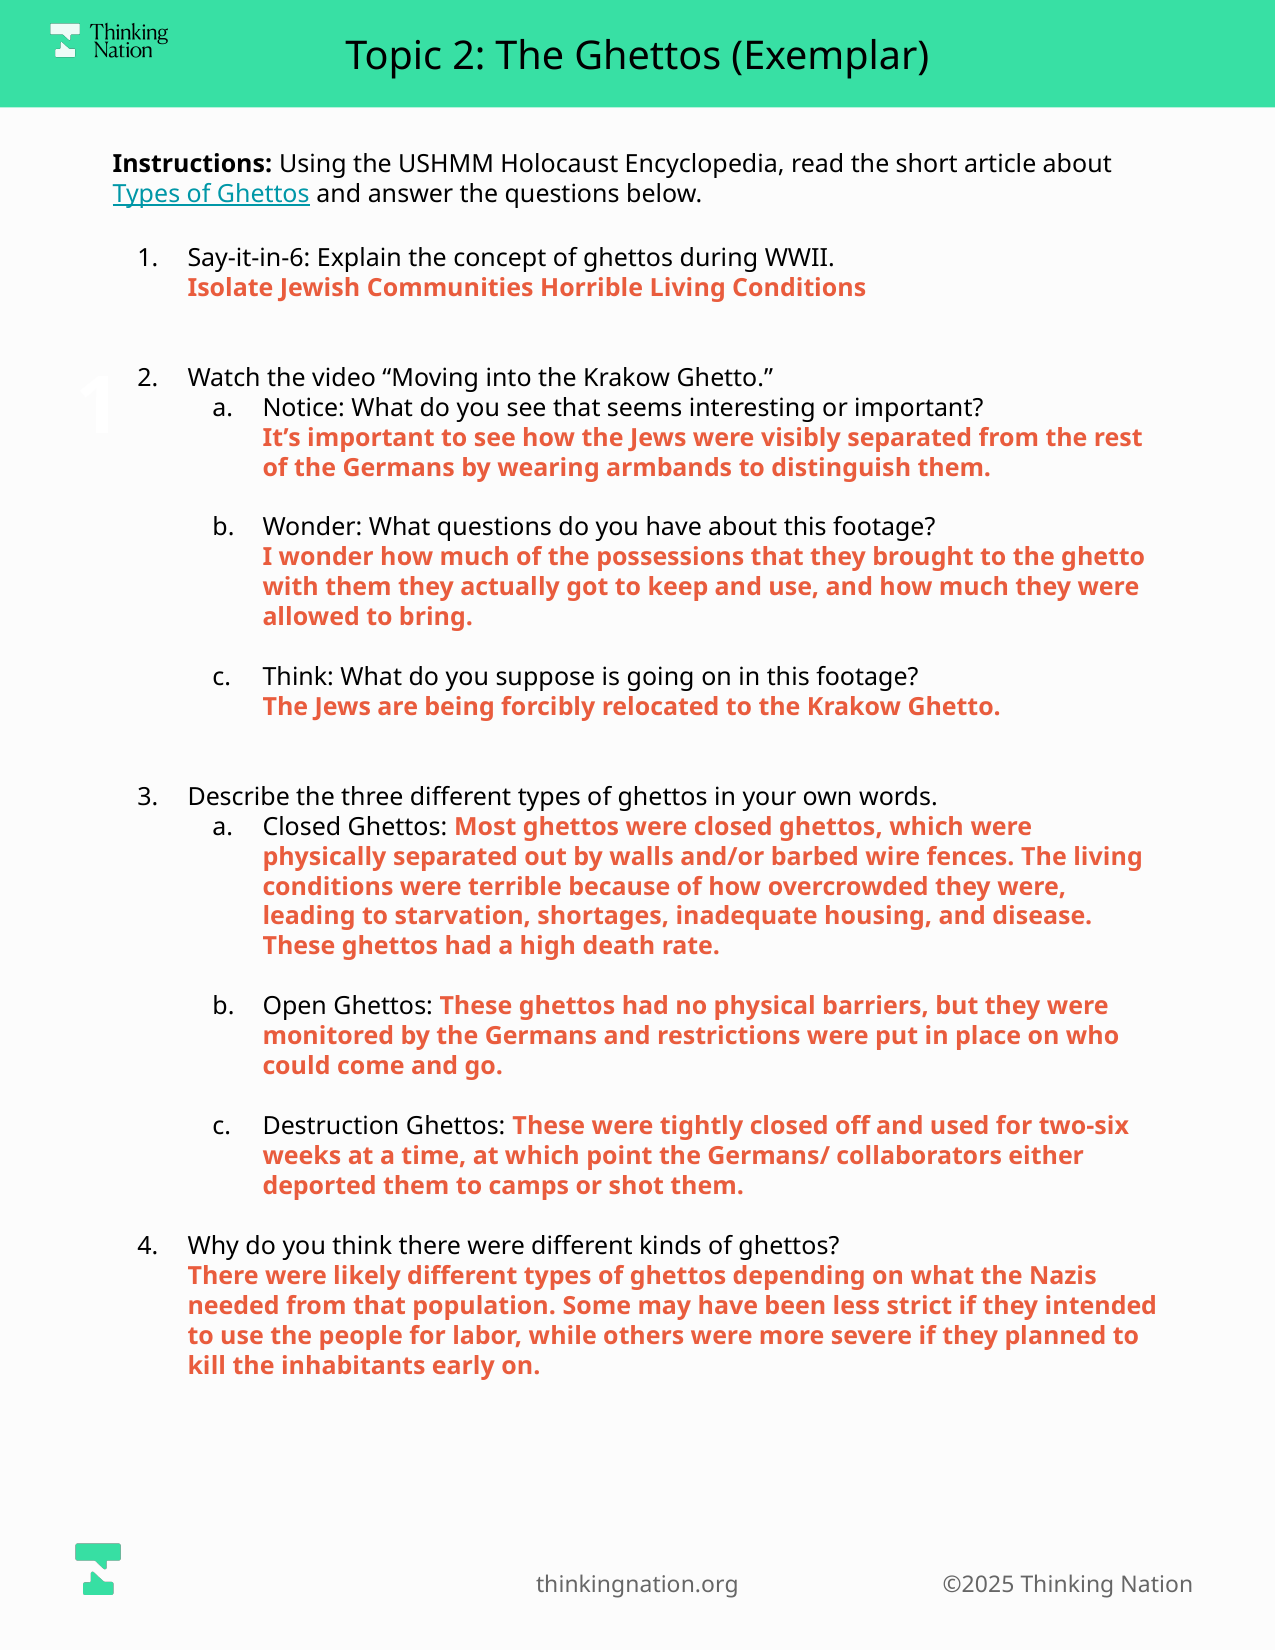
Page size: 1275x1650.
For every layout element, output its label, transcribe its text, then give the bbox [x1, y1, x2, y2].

picture [62, 1533, 134, 1605]
text_box ©2025 Thinking Nation [907, 1553, 1210, 1605]
text_box thinkingnation.org [486, 1553, 789, 1605]
picture [36, 12, 172, 69]
text_box Instructions: Using the USHMM Holocaust Encyclopedia, read the short article about Types of Ghettos and answer the questions below. Say-it-in-6: Explain the concept of ghettos during WWII. Isolate Jewish Communities Horrible Living Conditions Watch the video “Moving into the Krakow Ghetto.” Notice: What do you see that seems interesting or important? It’s important to see how the Jews were visibly separated from the rest of the Germans by wearing armbands to distinguish them. Wonder: What questions do you have about this footage? I wonder how much of the possessions that they brought to the ghetto with them they actually got to keep and use, and how much they were allowed to bring. Think: What do you suppose is going on in this footage? The Jews are being forcibly relocated to the Krakow Ghetto. Describe the three different types of ghettos in your own words. Closed Ghettos: Most ghettos were closed ghettos, which were physically separated out by walls and/or barbed wire fences. The living conditions were terrible because of how overcrowded they were, leading to starvation, shortages, inadequate housing, and disease. These ghettos had a high death rate. Open Ghettos: These ghettos had no physical barriers, but they were monitored by the Germans and restrictions were put in place on who could come and go. Destruction Ghettos: These were tightly closed off and used for two-six weeks at a time, at which point the Germans/ collaborators either deported them to camps or shot them. Why do you think there were different kinds of ghettos? There were likely different types of ghettos depending on what the Nazis needed from that population. Some may have been less strict if they intended to use the people for labor, while others were more severe if they planned to kill the inhabitants early on. [97, 132, 1178, 1425]
text_box Topic 2: The Ghettos (Exemplar) [0, 0, 1275, 108]
text_box 1 [30, 315, 165, 450]
